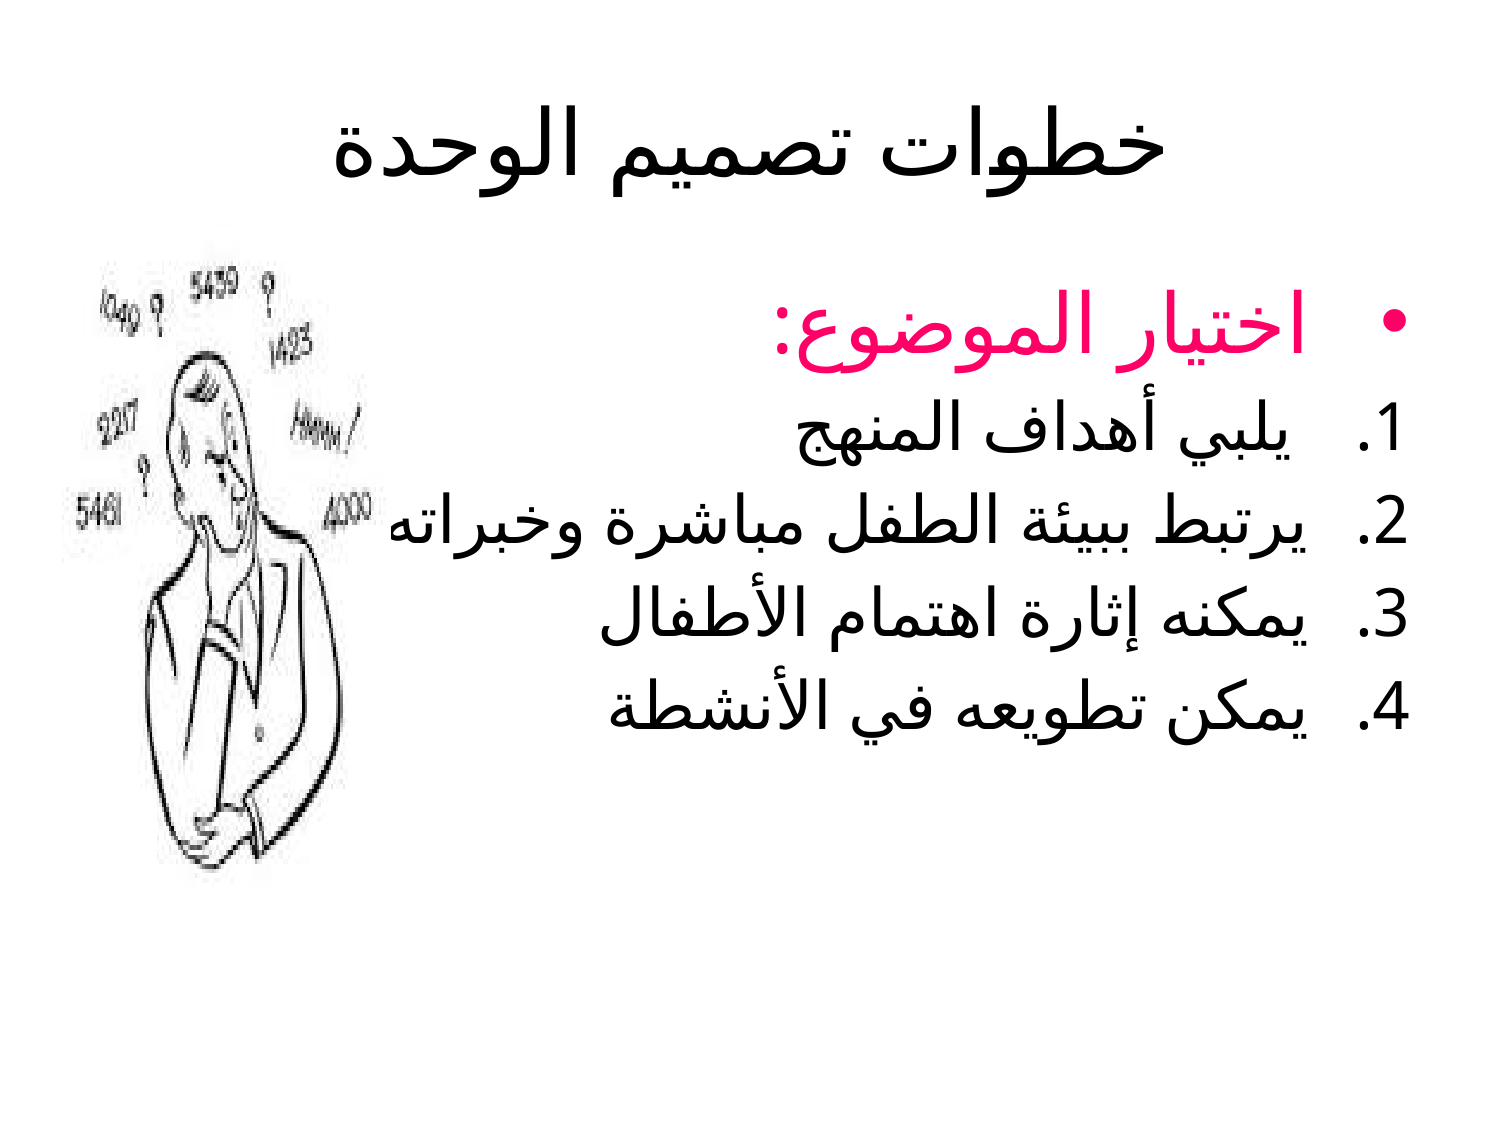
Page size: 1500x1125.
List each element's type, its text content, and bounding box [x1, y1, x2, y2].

list اختيار الموضوع: يلبي أهداف المنهج يرتبط ببيئة الطفل مباشرة وخبراته السابقة يمكنه إثارة اهتمام الأطفال يمكن تطويعه في الأنشطة [75, 262, 1425, 1005]
picture [62, 224, 391, 888]
title خطوات تصميم الوحدة [75, 45, 1425, 233]
